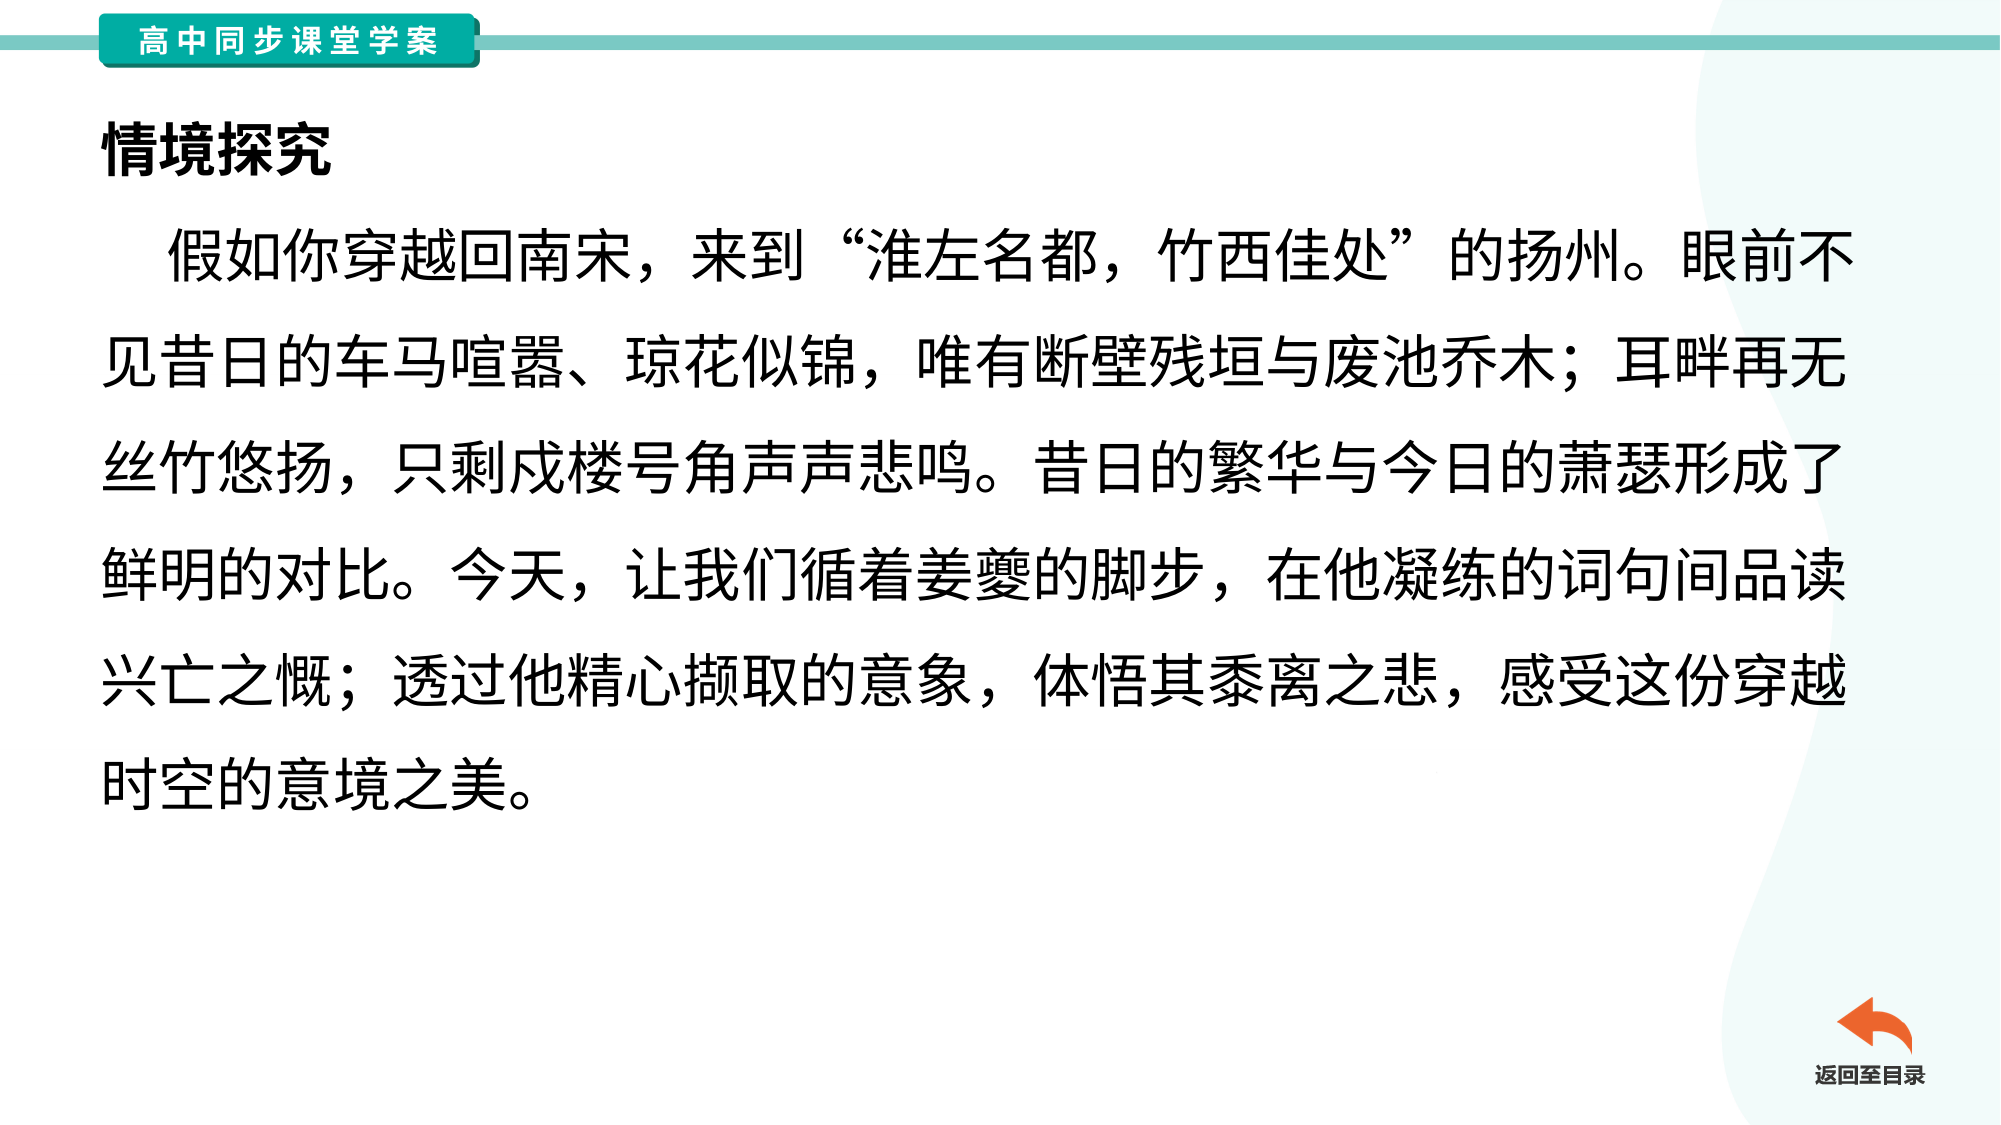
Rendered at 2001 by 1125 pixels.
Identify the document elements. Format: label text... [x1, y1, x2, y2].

picture [0, 0, 2000, 1125]
text_box 情境探究 假如你穿越回南宋，来到“淮左名都，竹西佳处”的扬州。眼前不 见昔日的车马喧嚣、琼花似锦，唯有断壁残垣与废池乔木；耳畔再无 丝竹悠扬，只剩戍楼号角声声悲鸣。昔日的繁华与今日的萧瑟形成了 鲜明的对比。今天，让我们循着姜夔的脚步，在他凝练的词句间品读 兴亡之慨；透过他精心撷取的意象，体悟其黍离之悲，感受这份穿越 时空的意境之美。 [100, 76, 1899, 808]
